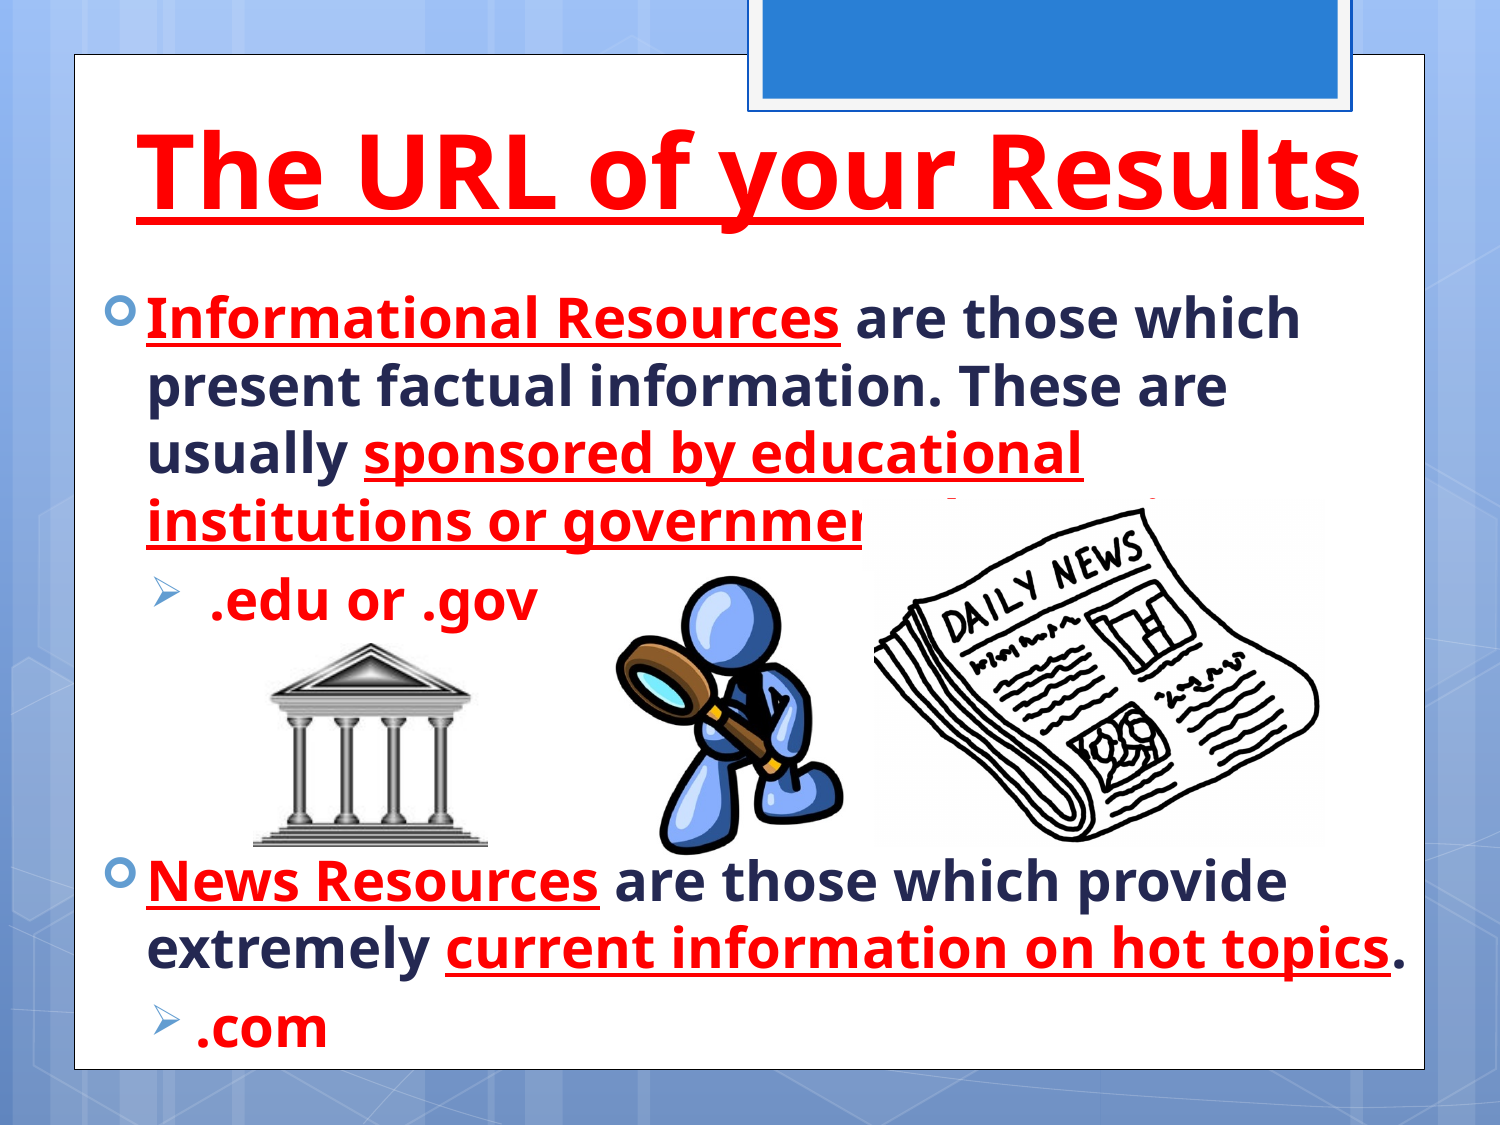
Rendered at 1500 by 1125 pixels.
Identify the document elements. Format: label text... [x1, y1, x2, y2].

list Informational Resources are those which present factual information. These are usually sponsored by educational institutions or governmental agencies. .edu or .gov News Resources are those which provide extremely current information on hot topics. .com [75, 275, 1425, 1100]
picture [585, 499, 1326, 859]
title The URL of your Results [62, 50, 1438, 238]
picture [252, 643, 488, 848]
